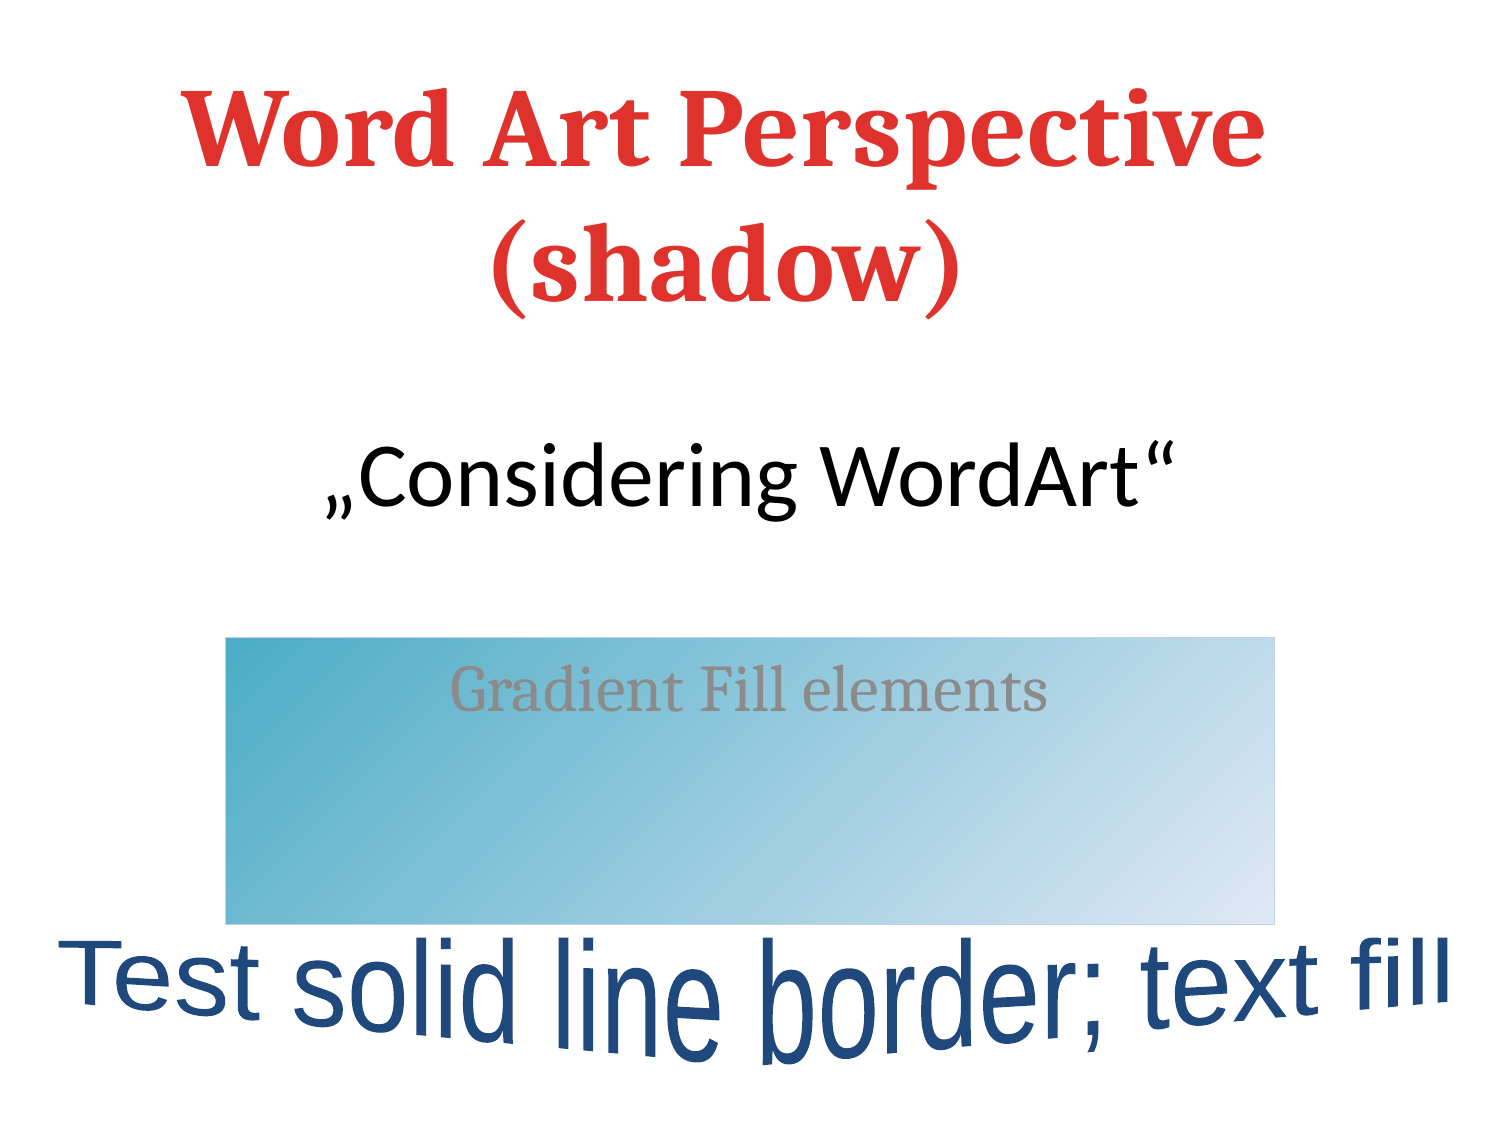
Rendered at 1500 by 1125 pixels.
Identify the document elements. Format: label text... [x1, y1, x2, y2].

text_box Word Art Perspective (shadow) [166, 46, 1287, 332]
subtitle Gradient Fill elements [225, 637, 1275, 925]
title „Considering WordArt“ [112, 349, 1388, 591]
